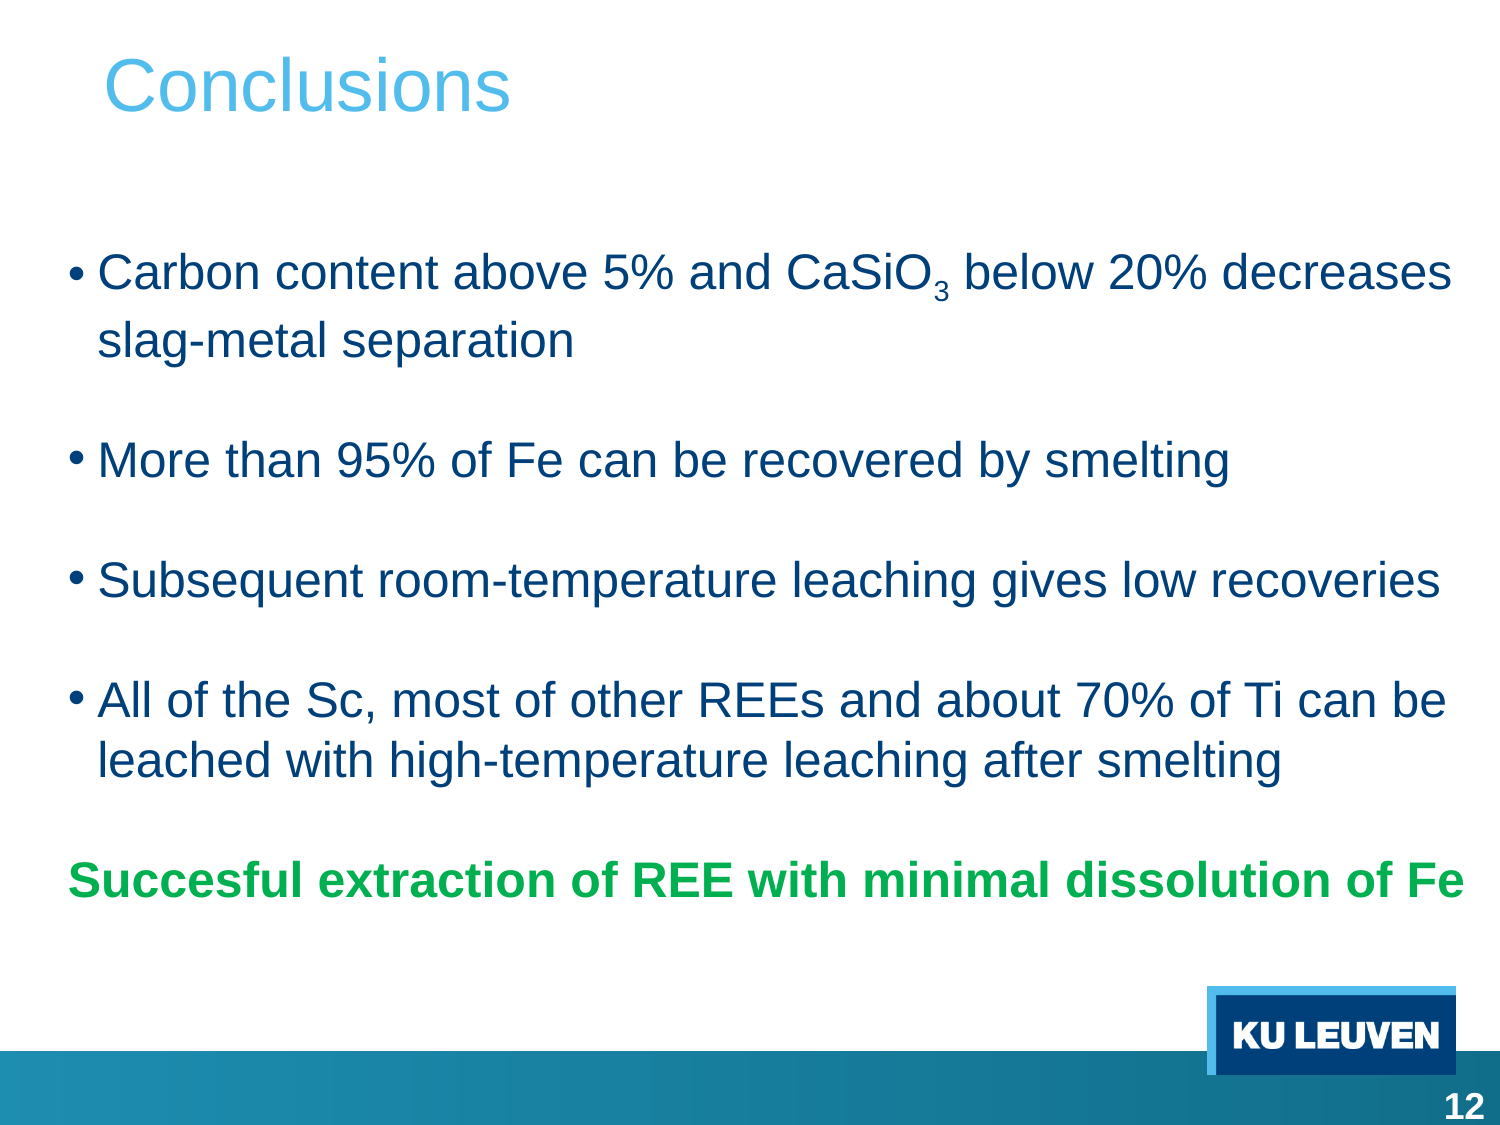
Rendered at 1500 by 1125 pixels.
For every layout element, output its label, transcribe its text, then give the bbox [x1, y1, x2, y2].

picture [1207, 1005, 1456, 1075]
text_box 12 [1376, 1074, 1500, 1125]
text_box Carbon content above 5% and CaSiO3 below 20% decreases slag-metal separation More than 95% of Fe can be recovered by smelting Subsequent room-temperature leaching gives low recoveries All of the Sc, most of other REEs and about 70% of Ti can be leached with high-temperature leaching after smelting Succesful extraction of REE with minimal dissolution of Fe [53, 231, 1500, 1005]
text_box Conclusions [88, 29, 1456, 178]
